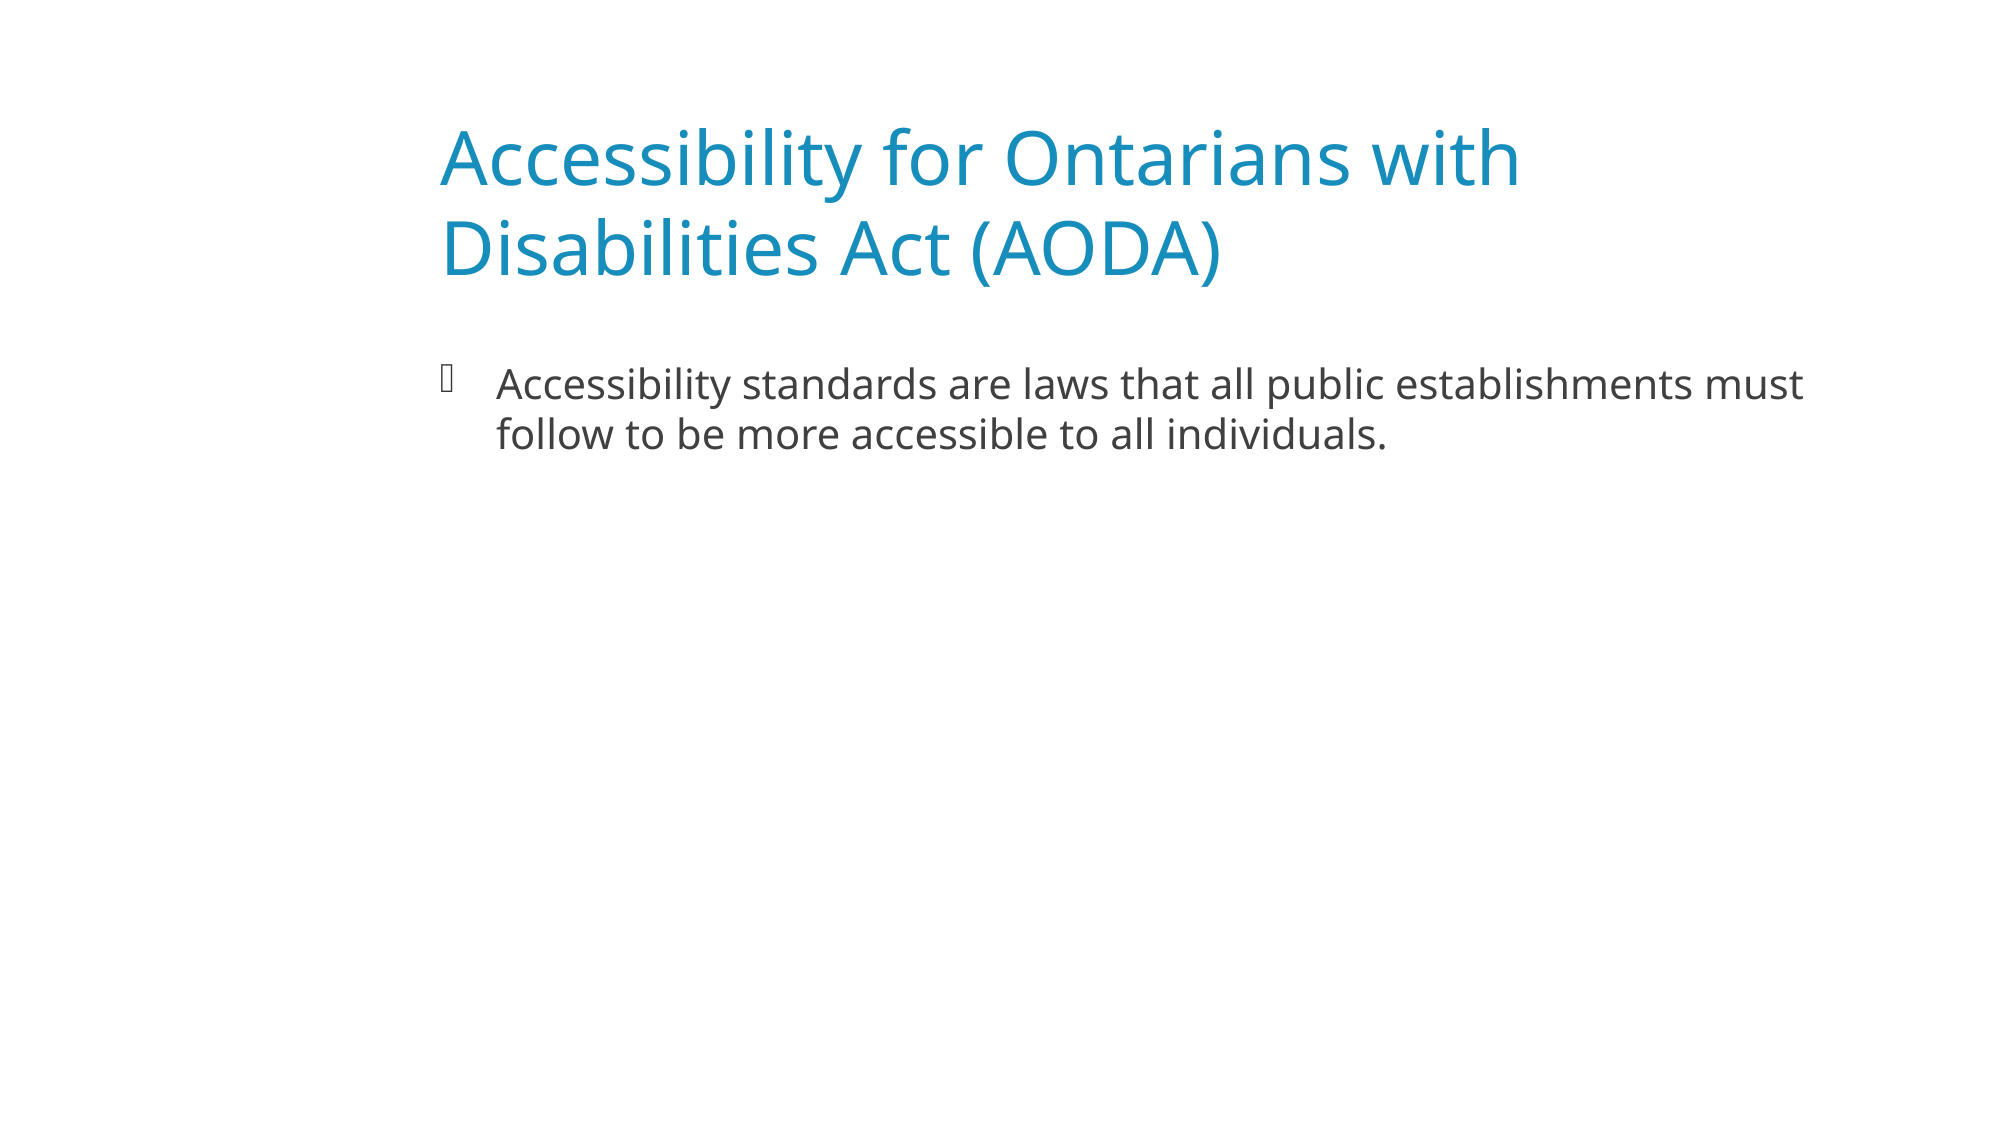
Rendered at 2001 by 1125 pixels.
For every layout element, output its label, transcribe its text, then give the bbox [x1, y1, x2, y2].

list Accessibility standards are laws that all public establishments must follow to be more accessible to all individuals. [424, 350, 1888, 1074]
title Accessibility for Ontarians with Disabilities Act (AODA) [425, 102, 1888, 313]
